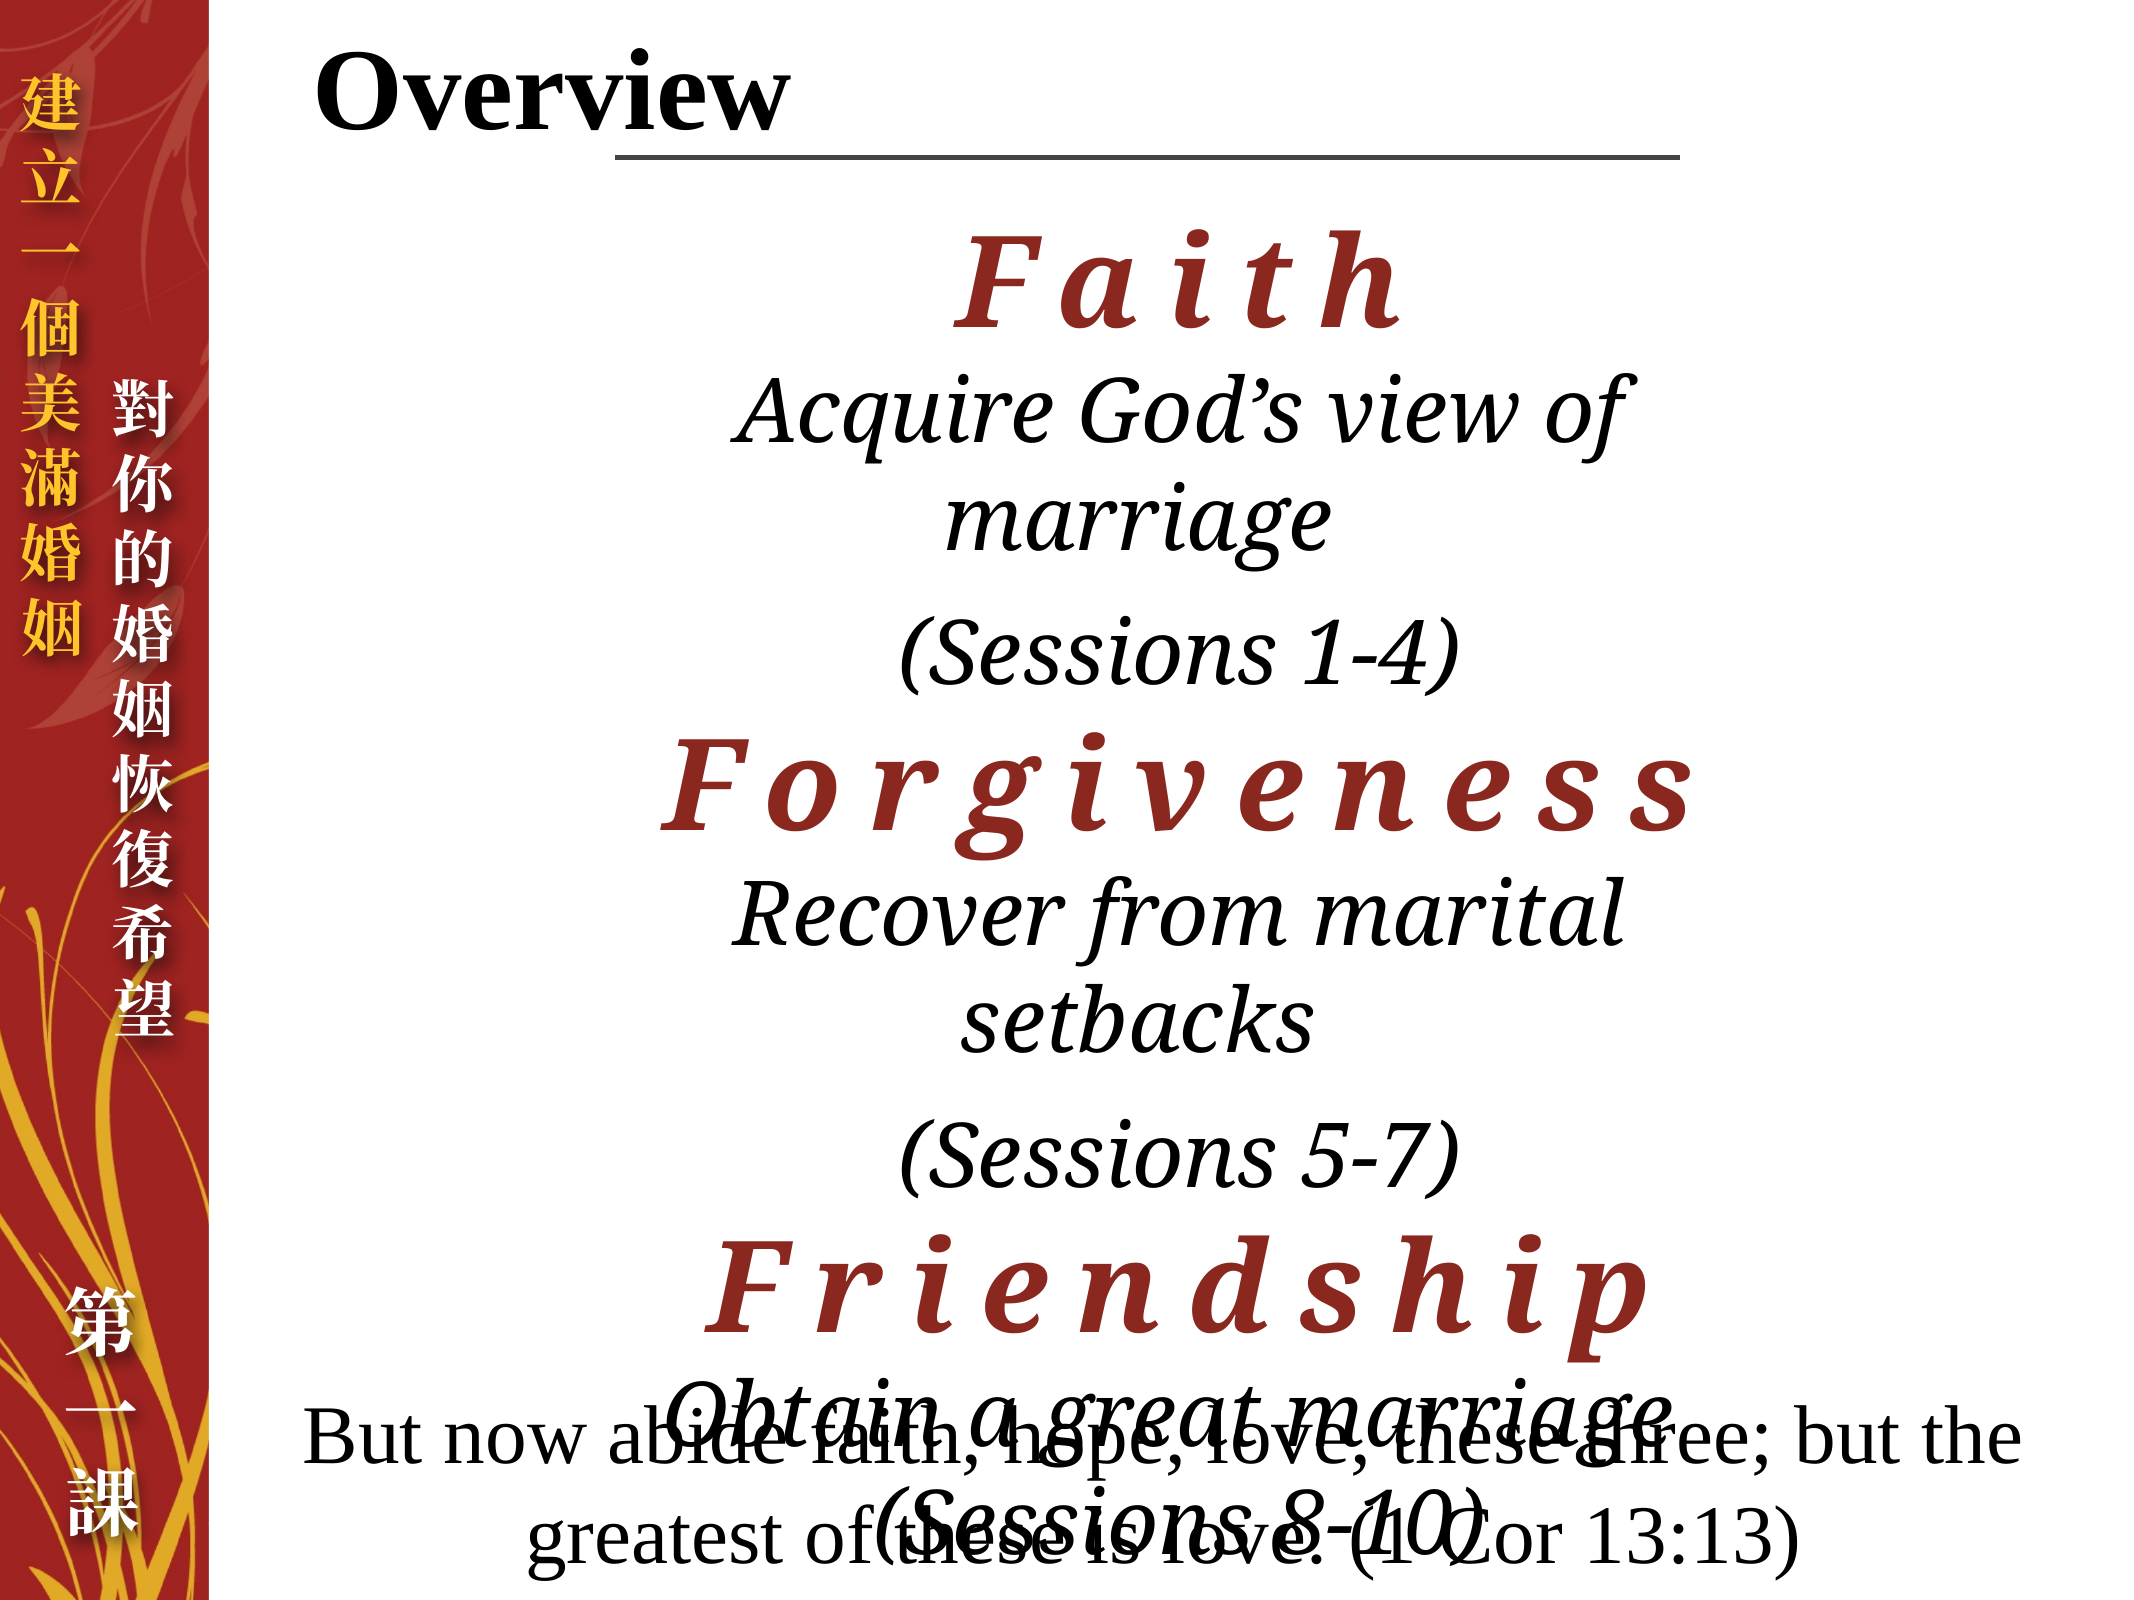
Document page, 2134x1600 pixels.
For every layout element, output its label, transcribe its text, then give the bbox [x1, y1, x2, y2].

text_box But now abide faith, hope, love, these three; but the greatest of these is love. (1 Cor 13:13) [243, 1371, 2085, 1589]
title Overview [311, 0, 1980, 194]
text_box Faith Acquire God’s view of marriage (Sessions 1-4) Forgiveness Recover from marital setbacks (Sessions 5-7) Friendship Obtain a great marriage (Sessions 8-10) [471, 194, 1820, 1366]
picture [0, 0, 208, 1600]
